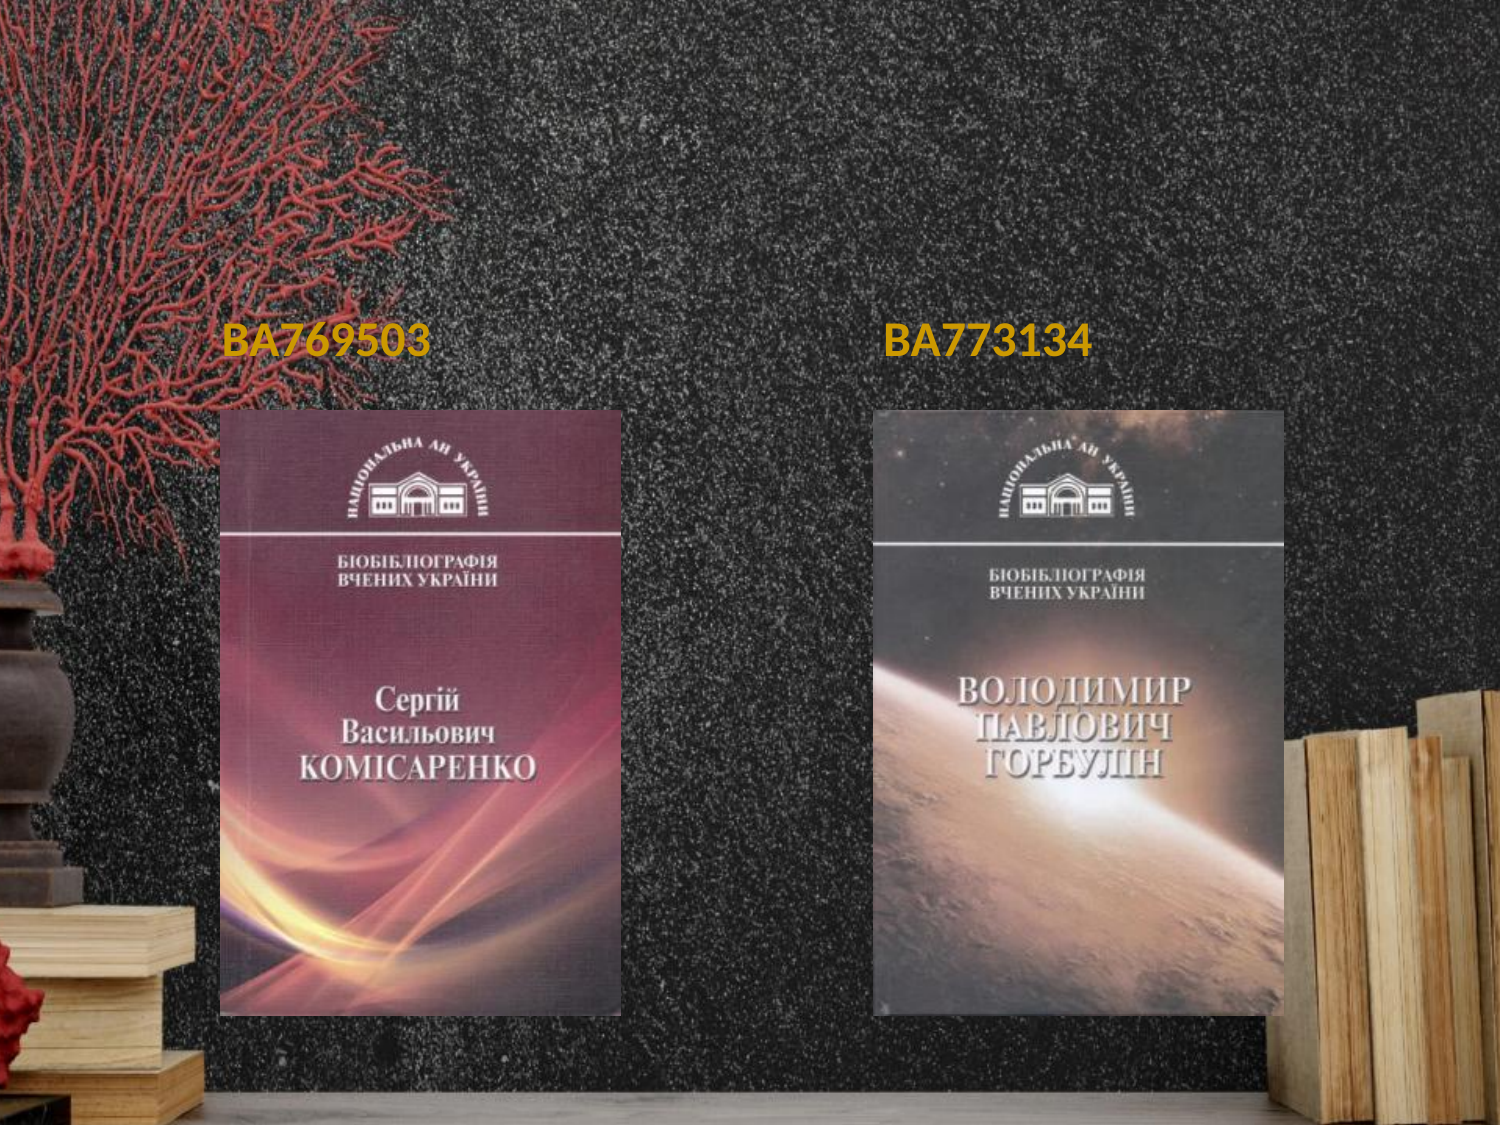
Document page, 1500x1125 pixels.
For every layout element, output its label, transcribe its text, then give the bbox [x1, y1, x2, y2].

list ВА769503 [206, 251, 738, 375]
list ВА773134 [868, 251, 1425, 375]
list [872, 410, 1284, 1016]
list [220, 410, 621, 1016]
picture [0, 0, 1500, 1125]
